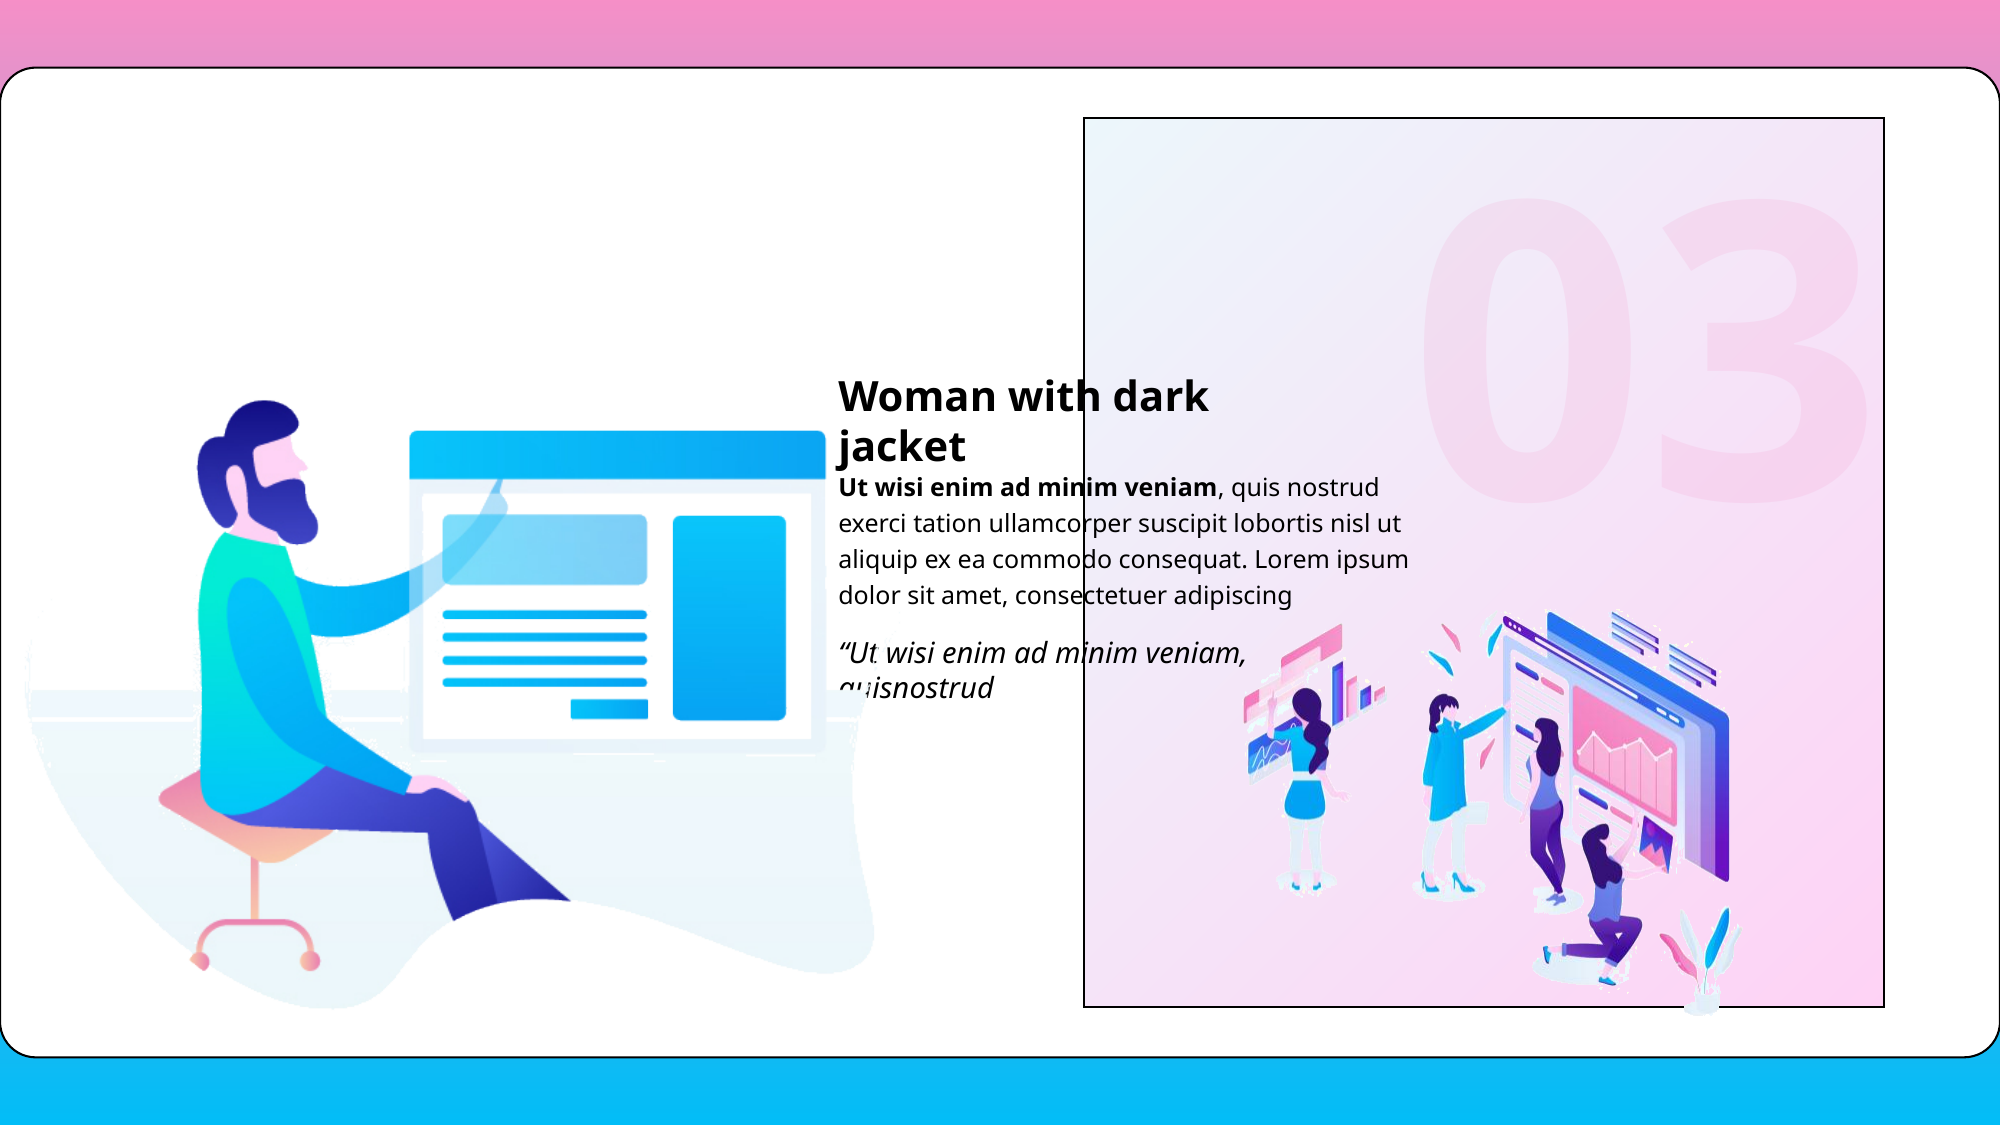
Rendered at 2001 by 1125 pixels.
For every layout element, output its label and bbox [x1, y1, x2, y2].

text_box [1083, 77, 1905, 1007]
picture [1229, 593, 1763, 1038]
text_box [0, 66, 2000, 1059]
picture [0, 174, 1115, 1039]
